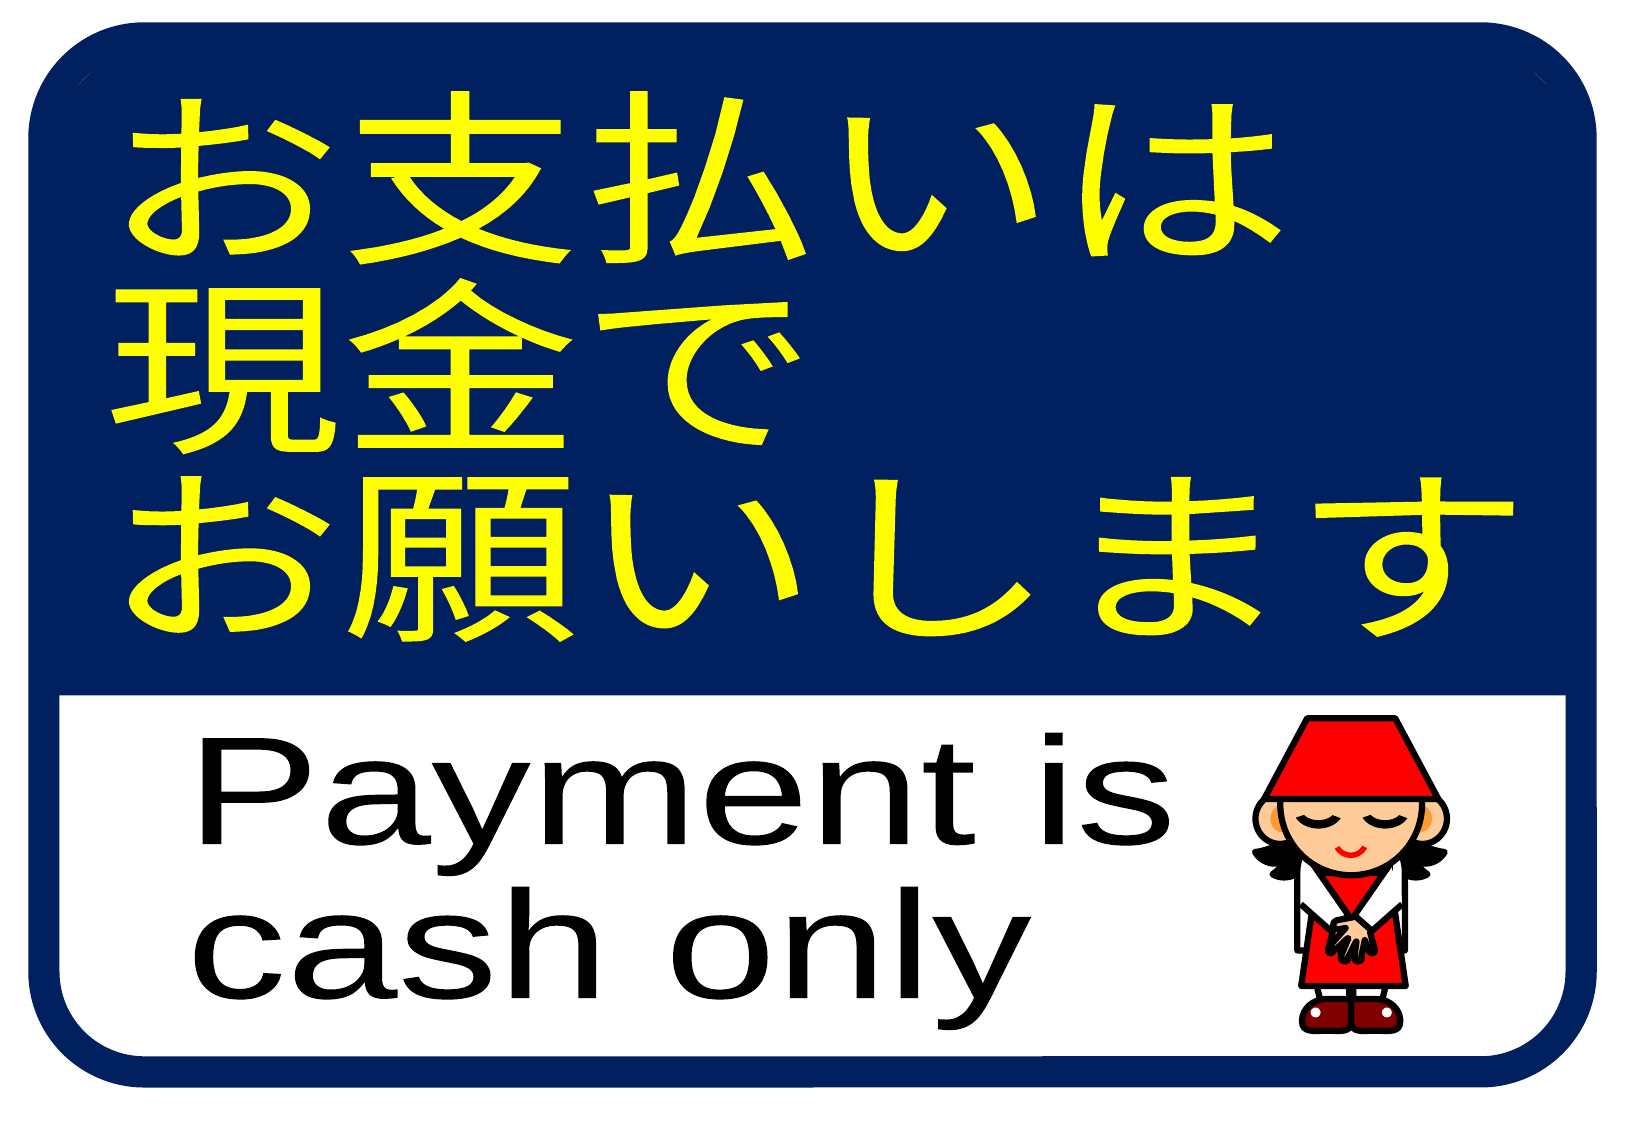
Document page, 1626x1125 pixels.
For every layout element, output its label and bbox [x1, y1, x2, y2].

text_box [41, 35, 1584, 698]
text_box [41, 35, 175, 168]
text_box [1255, 717, 1448, 1032]
text_box [41, 696, 1584, 1075]
text_box [1450, 35, 1584, 169]
